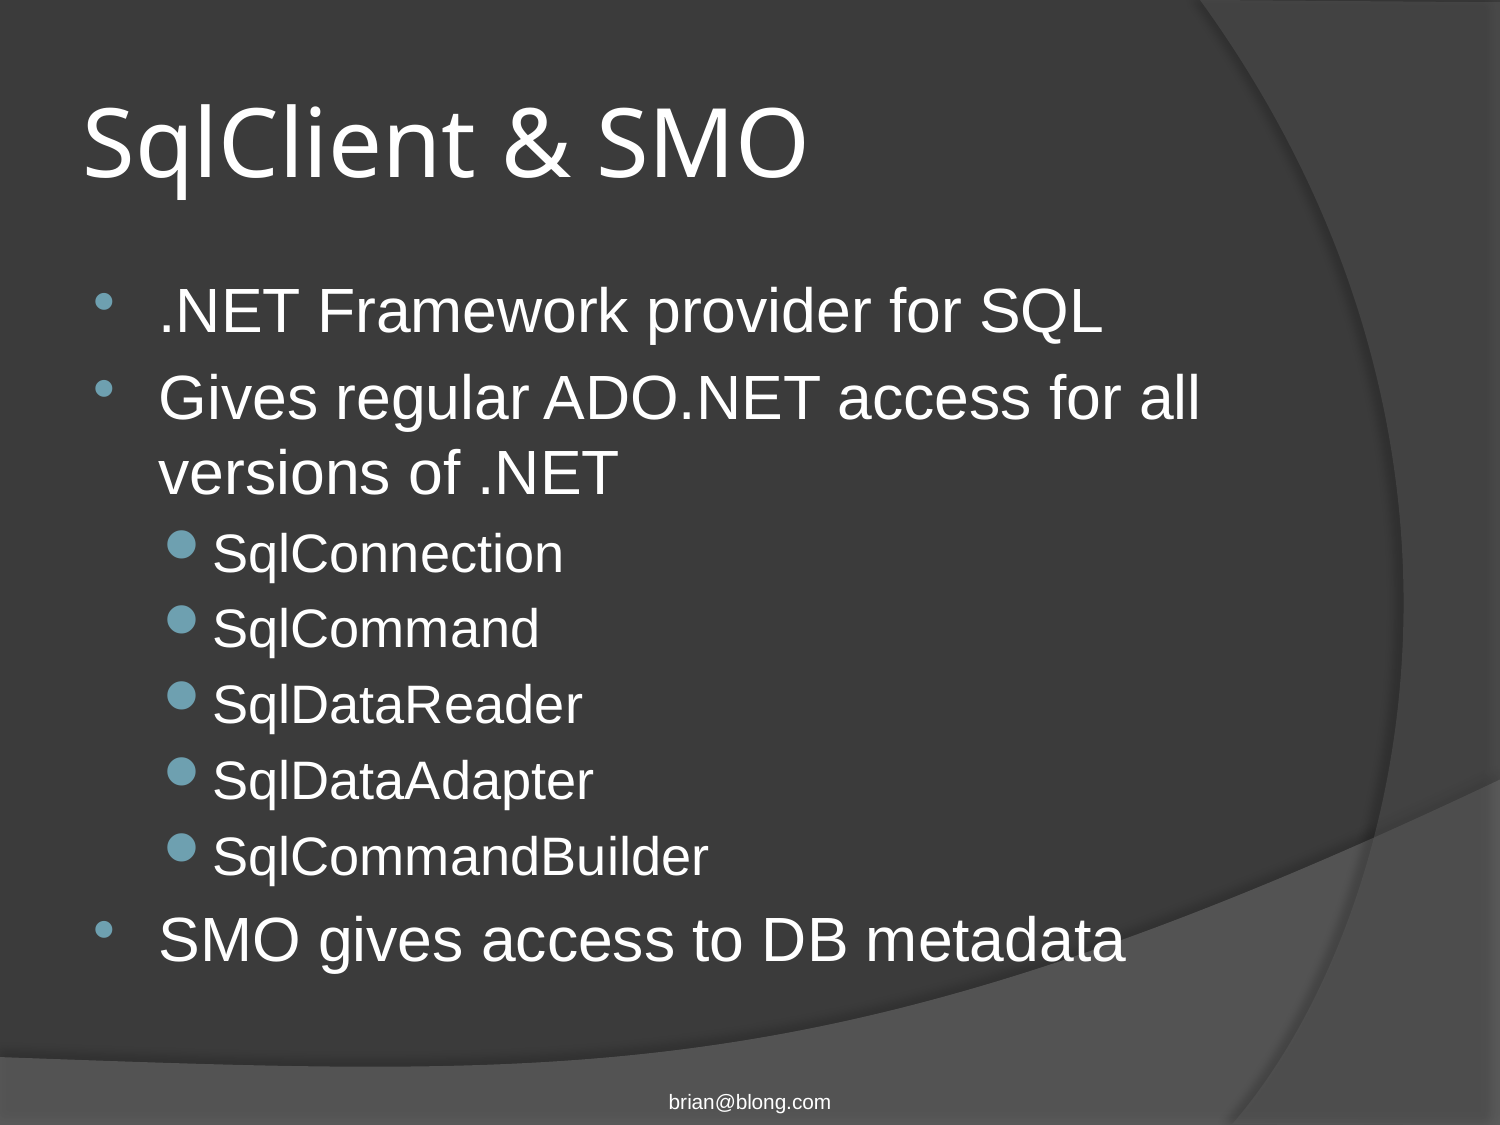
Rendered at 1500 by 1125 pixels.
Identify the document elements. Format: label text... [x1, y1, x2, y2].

list .NET Framework provider for SQL Gives regular ADO.NET access for all versions of .NET SqlConnection SqlCommand SqlDataReader SqlDataAdapter SqlCommandBuilder SMO gives access to DB metadata [75, 262, 1300, 1005]
title SqlClient & SMO [75, 45, 1300, 233]
footer brian@blong.com [512, 1053, 988, 1114]
